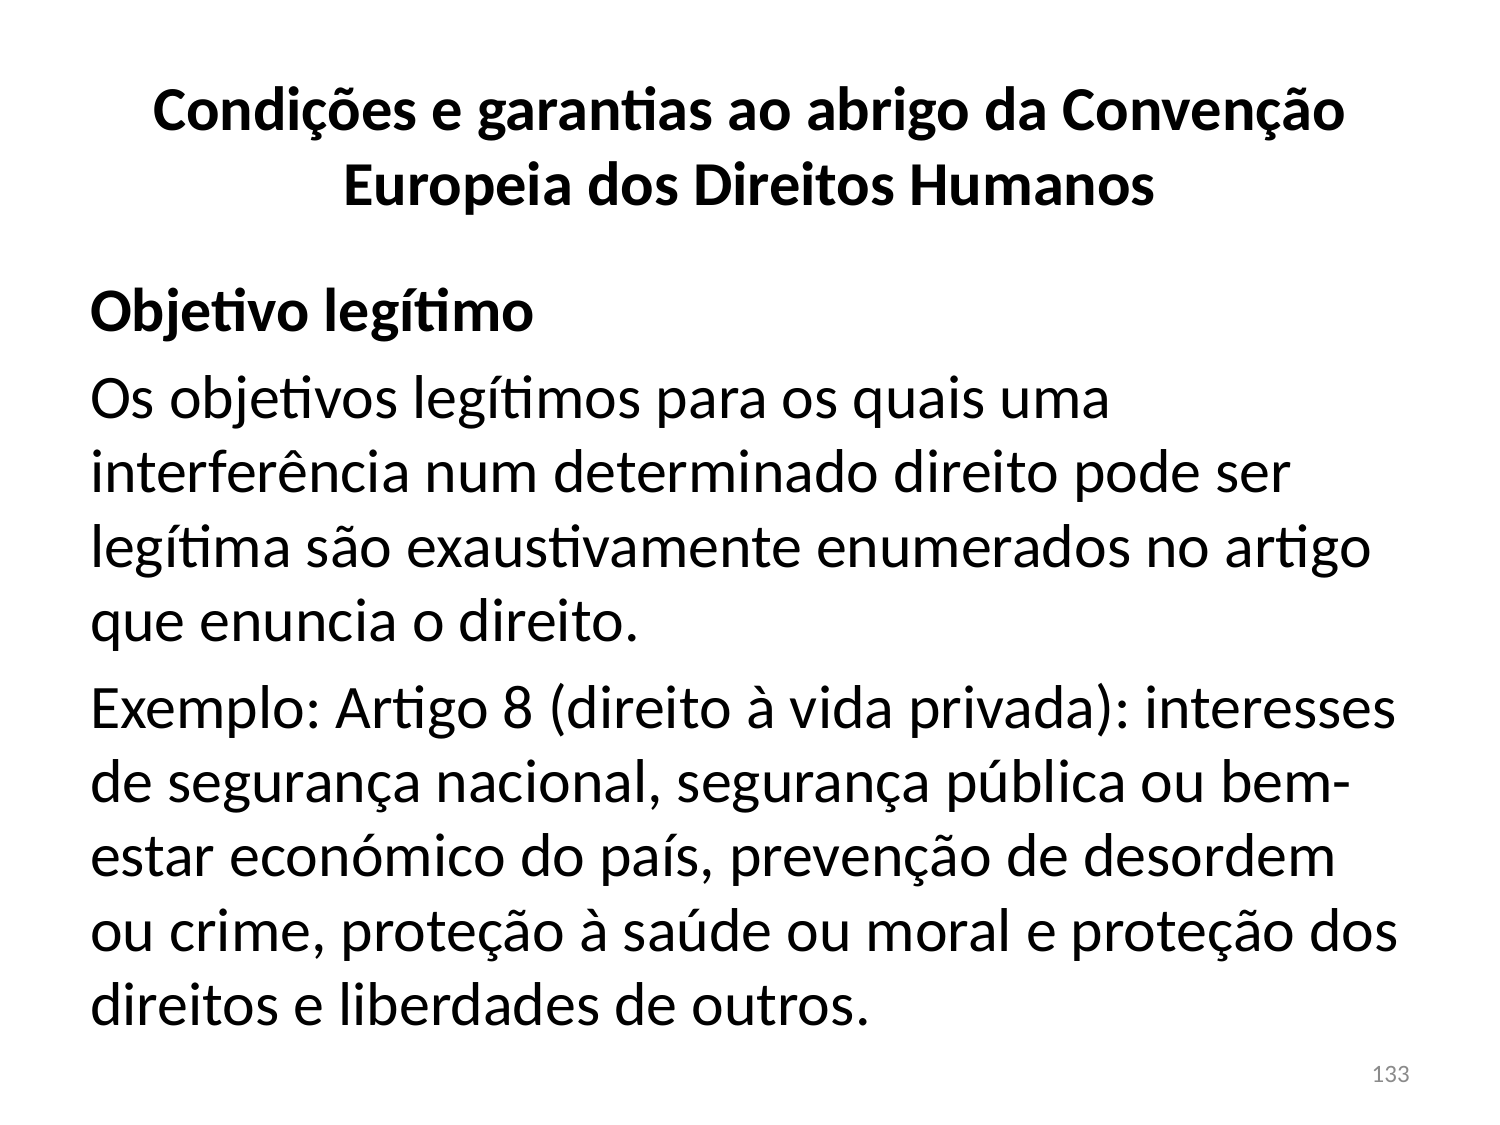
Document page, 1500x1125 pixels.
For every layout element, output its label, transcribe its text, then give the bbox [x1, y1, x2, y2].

title Condições e garantias ao abrigo da Convenção Europeia dos Direitos Humanos [74, 44, 1426, 241]
list Objetivo legítimo Os objetivos legítimos para os quais uma interferência num determinado direito pode ser legítima são exaustivamente enumerados no artigo que enuncia o direito. Exemplo: Artigo 8 (direito à vida privada): interesses de segurança nacional, segurança pública ou bem-estar económico do país, prevenção de desordem ou crime, proteção à saúde ou moral e proteção dos direitos e liberdades de outros. [74, 262, 1426, 1088]
slide_number 133 [1074, 1042, 1425, 1103]
